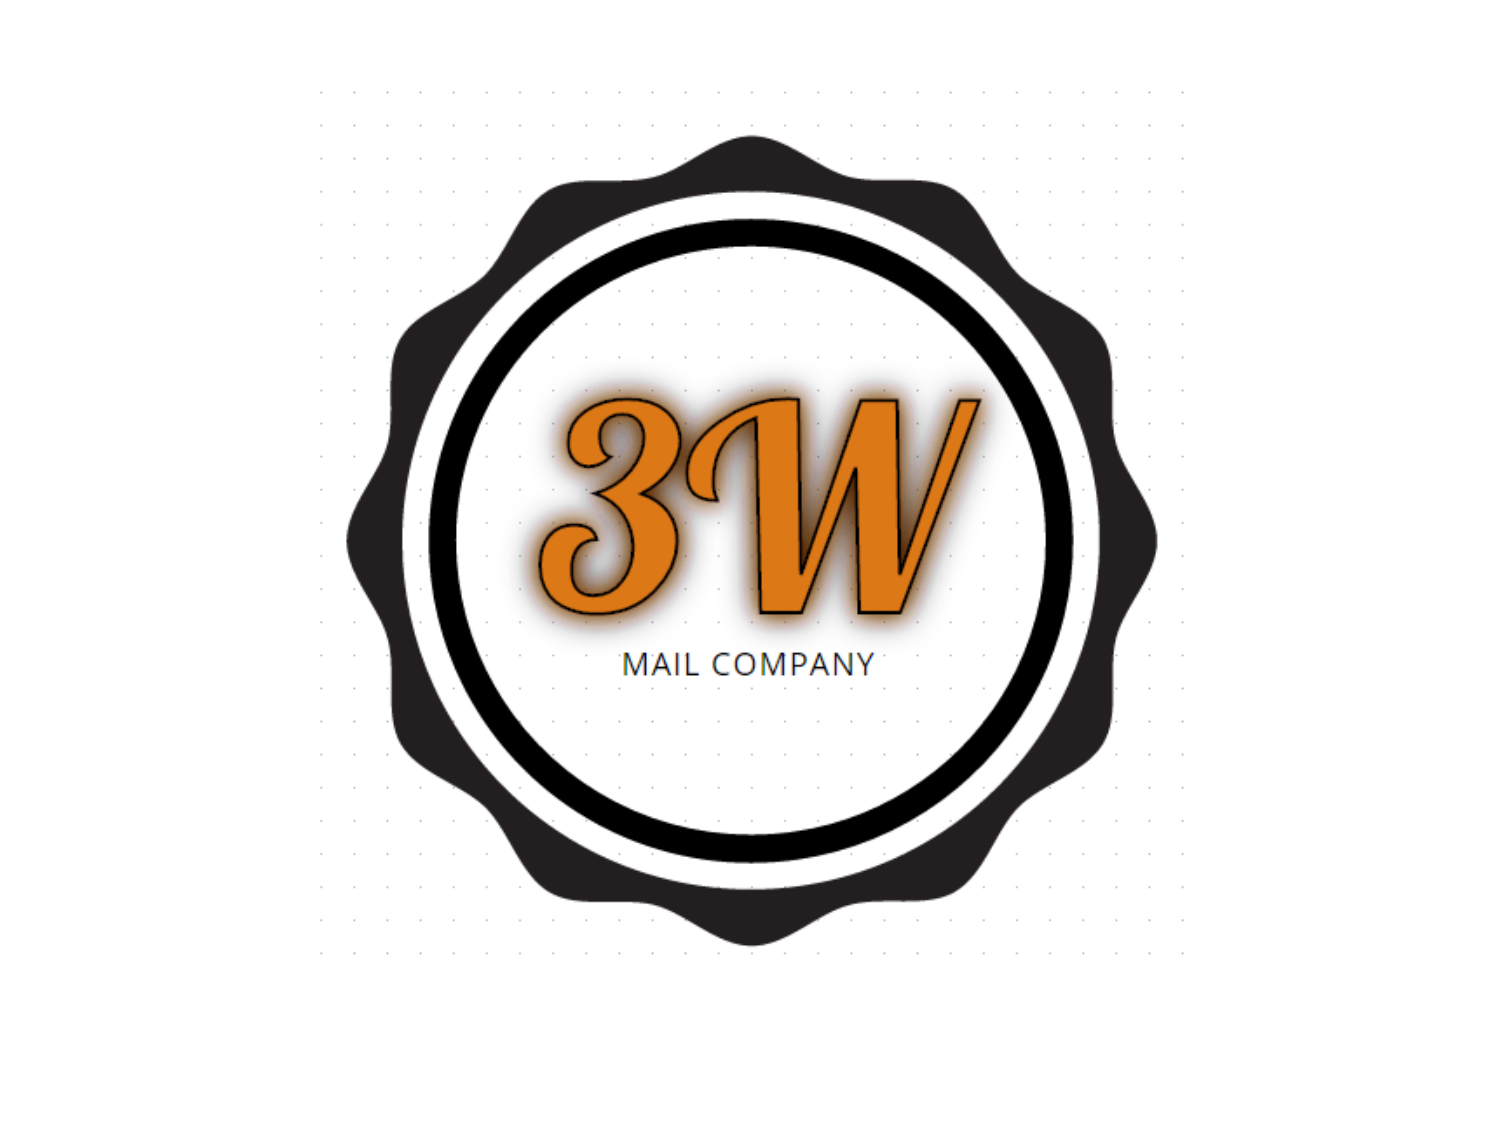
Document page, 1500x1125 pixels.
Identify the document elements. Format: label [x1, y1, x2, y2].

picture [312, 77, 1210, 979]
